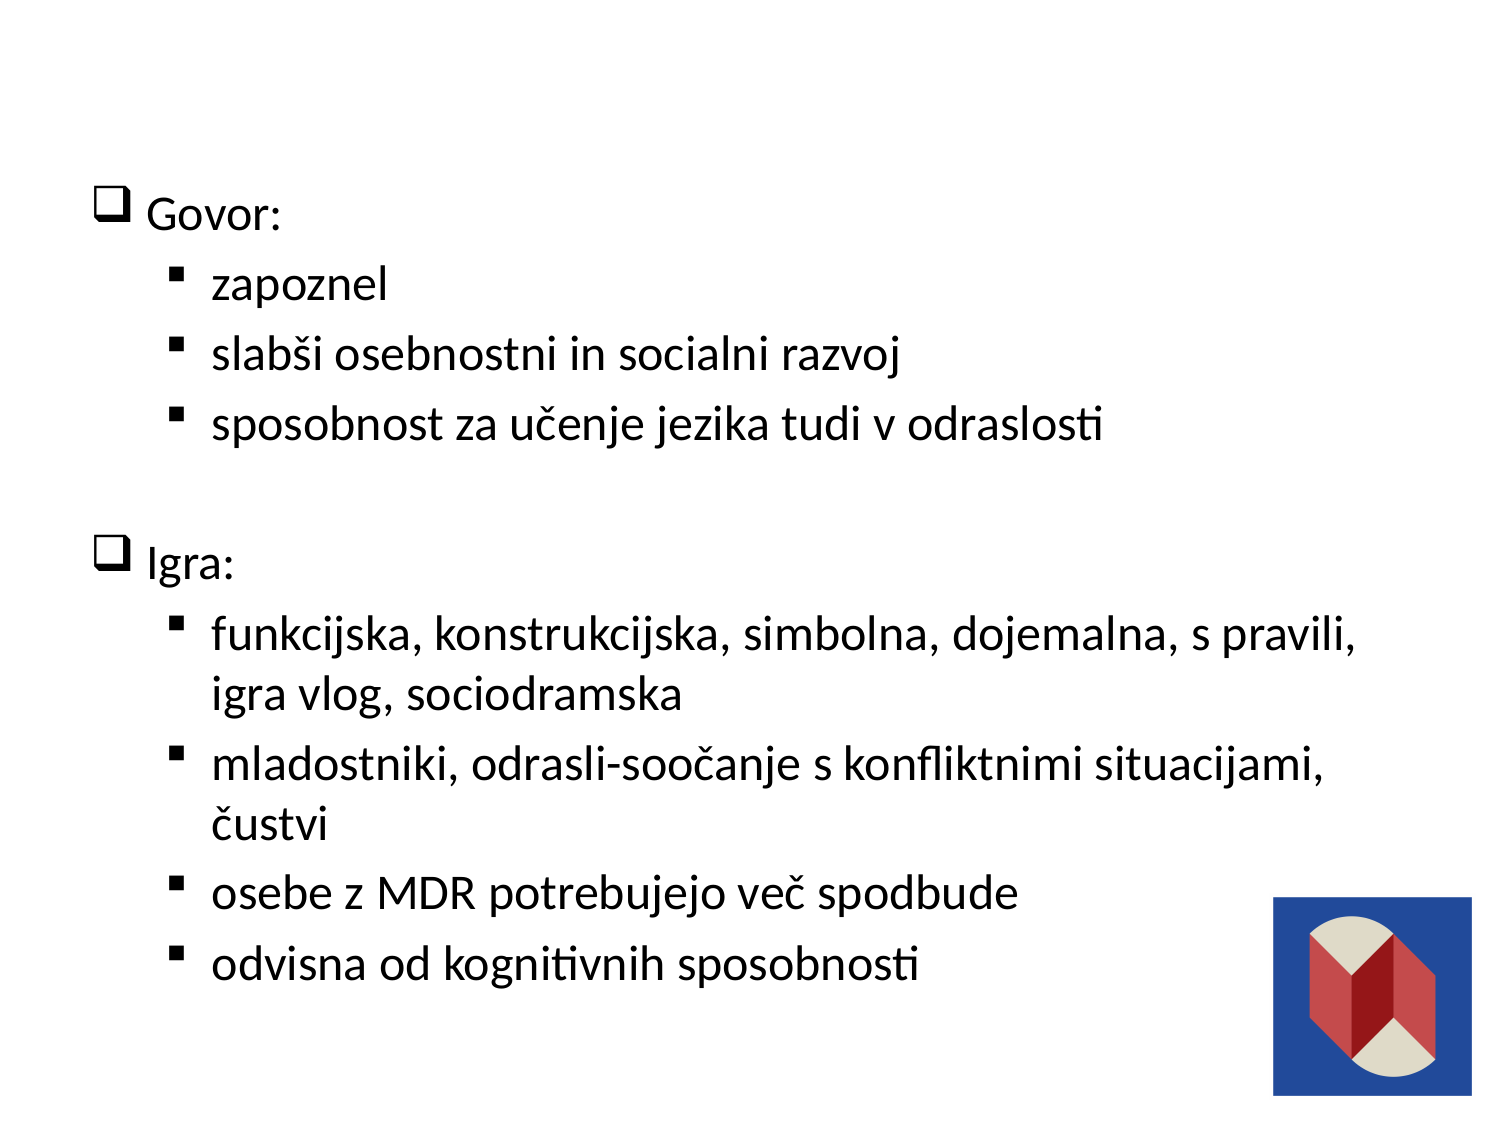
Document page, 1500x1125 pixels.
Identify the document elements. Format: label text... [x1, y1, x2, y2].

list Govor: zapoznel slabši osebnostni in socialni razvoj sposobnost za učenje jezika tudi v odraslosti Igra: funkcijska, konstrukcijska, simbolna, dojemalna, s pravili, igra vlog, sociodramska mladostniki, odrasli-soočanje s konfliktnimi situacijami, čustvi osebe z MDR potrebujejo več spodbude odvisna od kognitivnih sposobnosti [75, 172, 1425, 1005]
picture [1269, 892, 1477, 1100]
